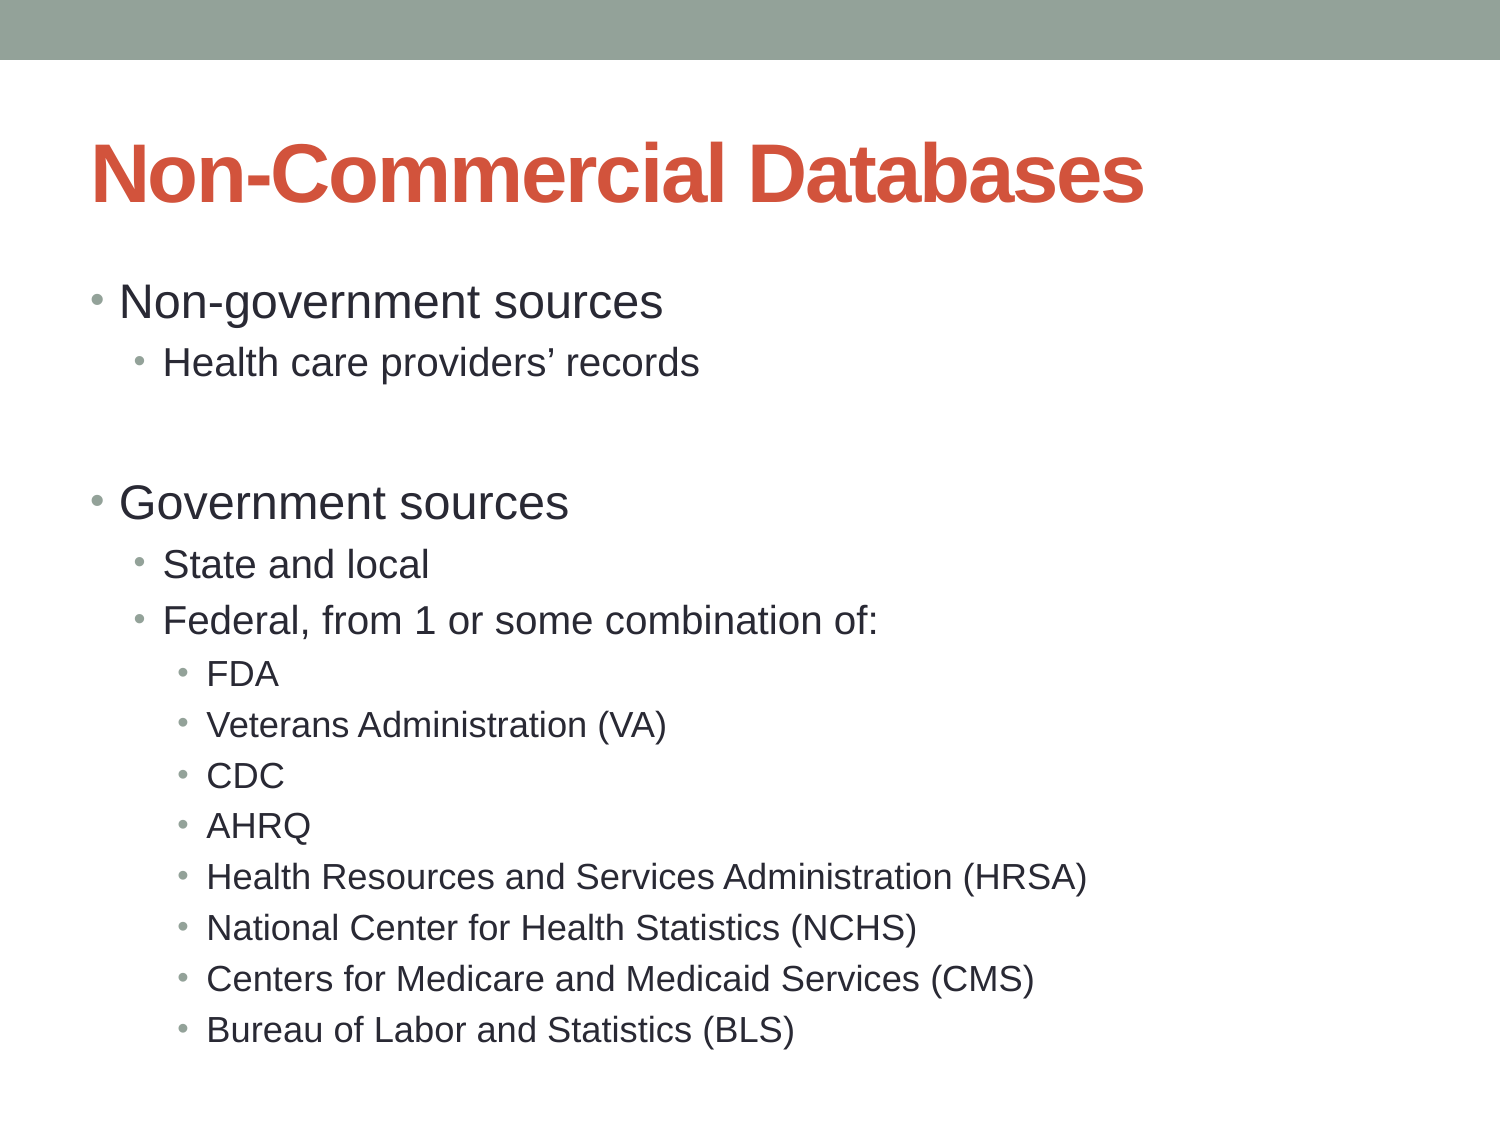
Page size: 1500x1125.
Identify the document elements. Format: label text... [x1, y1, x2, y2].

list Non-government sources Health care providers’ records Government sources State and local Federal, from 1 or some combination of: FDA Veterans Administration (VA) CDC AHRQ Health Resources and Services Administration (HRSA) National Center for Health Statistics (NCHS) Centers for Medicare and Medicaid Services (CMS) Bureau of Labor and Statistics (BLS) [75, 262, 1425, 1063]
title Non-Commercial Databases [75, 87, 1425, 250]
